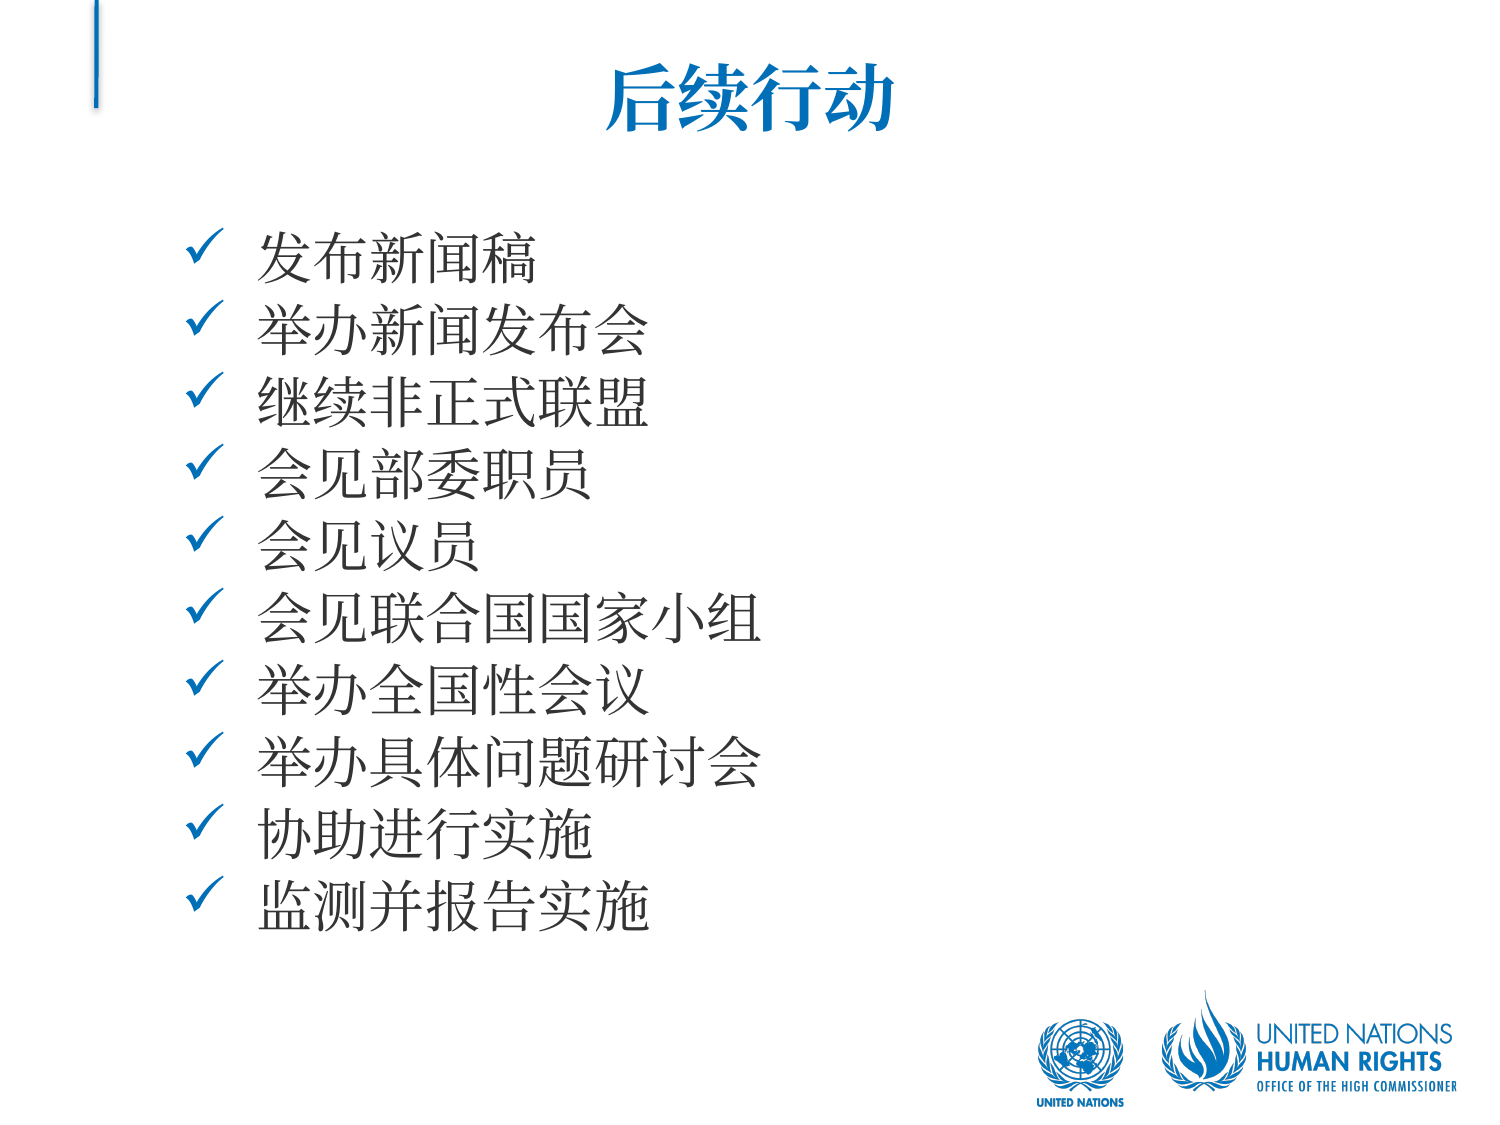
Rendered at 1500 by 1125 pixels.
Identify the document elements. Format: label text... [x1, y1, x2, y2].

text_box 发布新闻稿 举办新闻发布会 继续非正式联盟 会见部委职员 会见议员 会见联合国国家小组 举办全国性会议 举办具体问题研讨会 协助进行实施 监测并报告实施 [166, 223, 1325, 962]
picture [1037, 990, 1457, 1107]
title 后续行动 [65, 45, 1437, 224]
